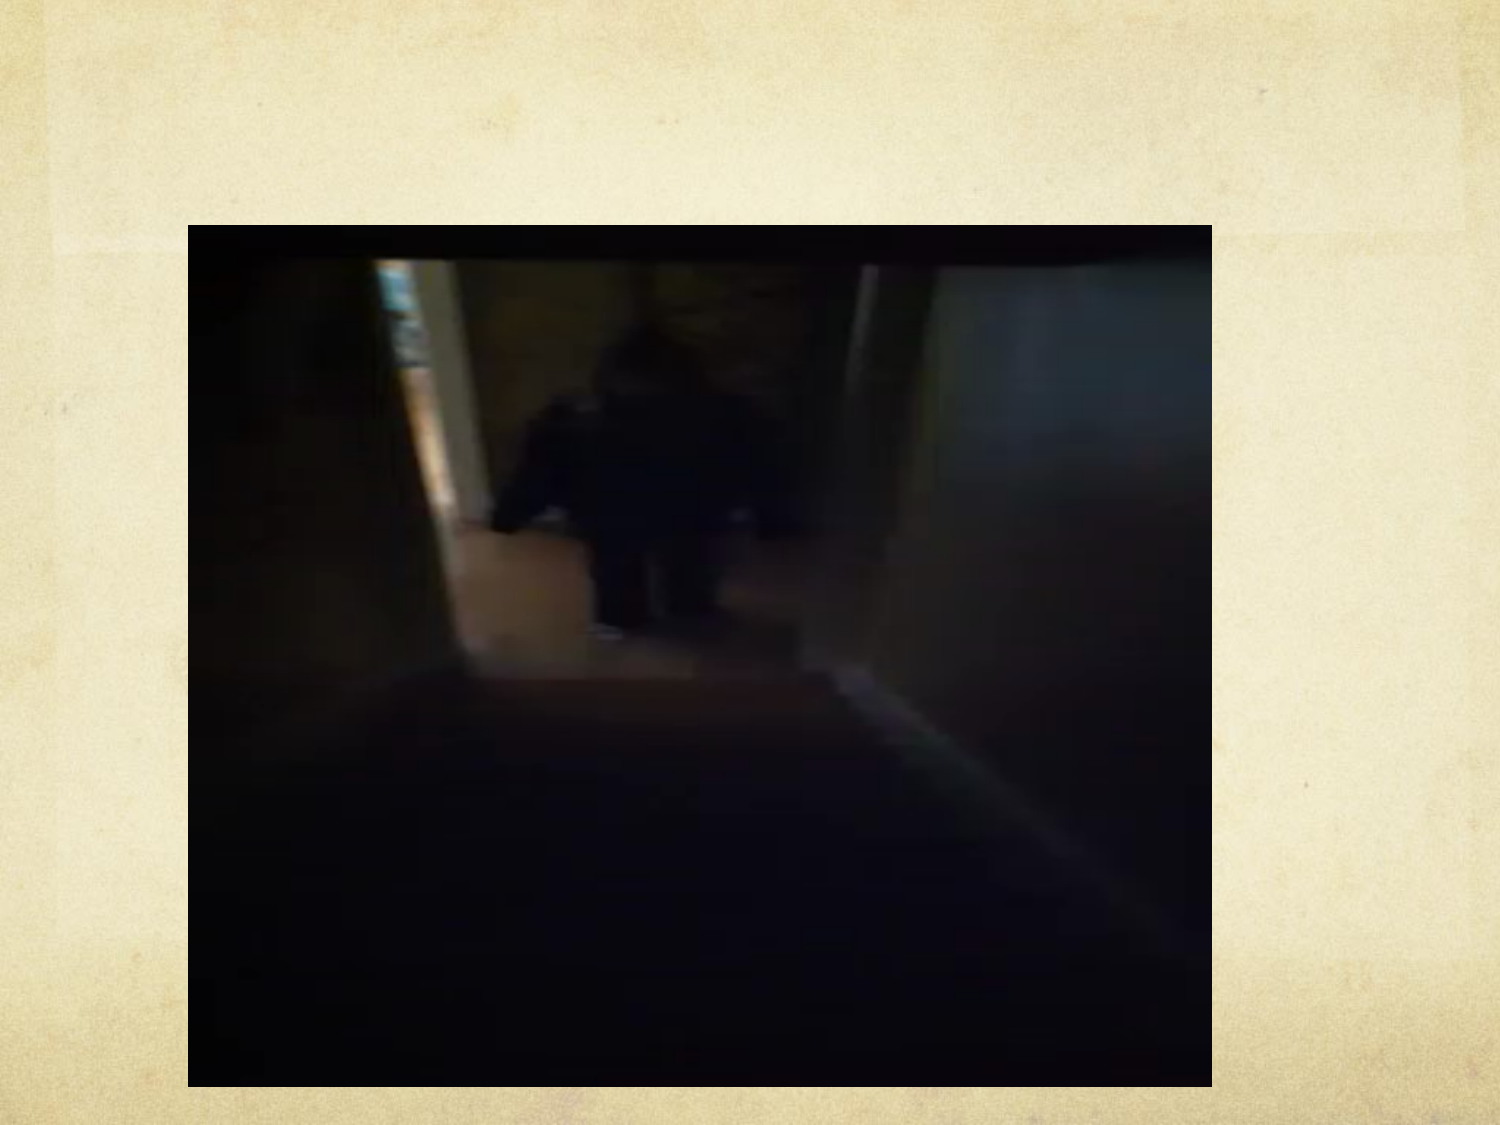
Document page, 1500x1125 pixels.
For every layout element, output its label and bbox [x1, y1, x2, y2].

text_box [186, 224, 1213, 1088]
picture [0, 0, 1500, 1125]
